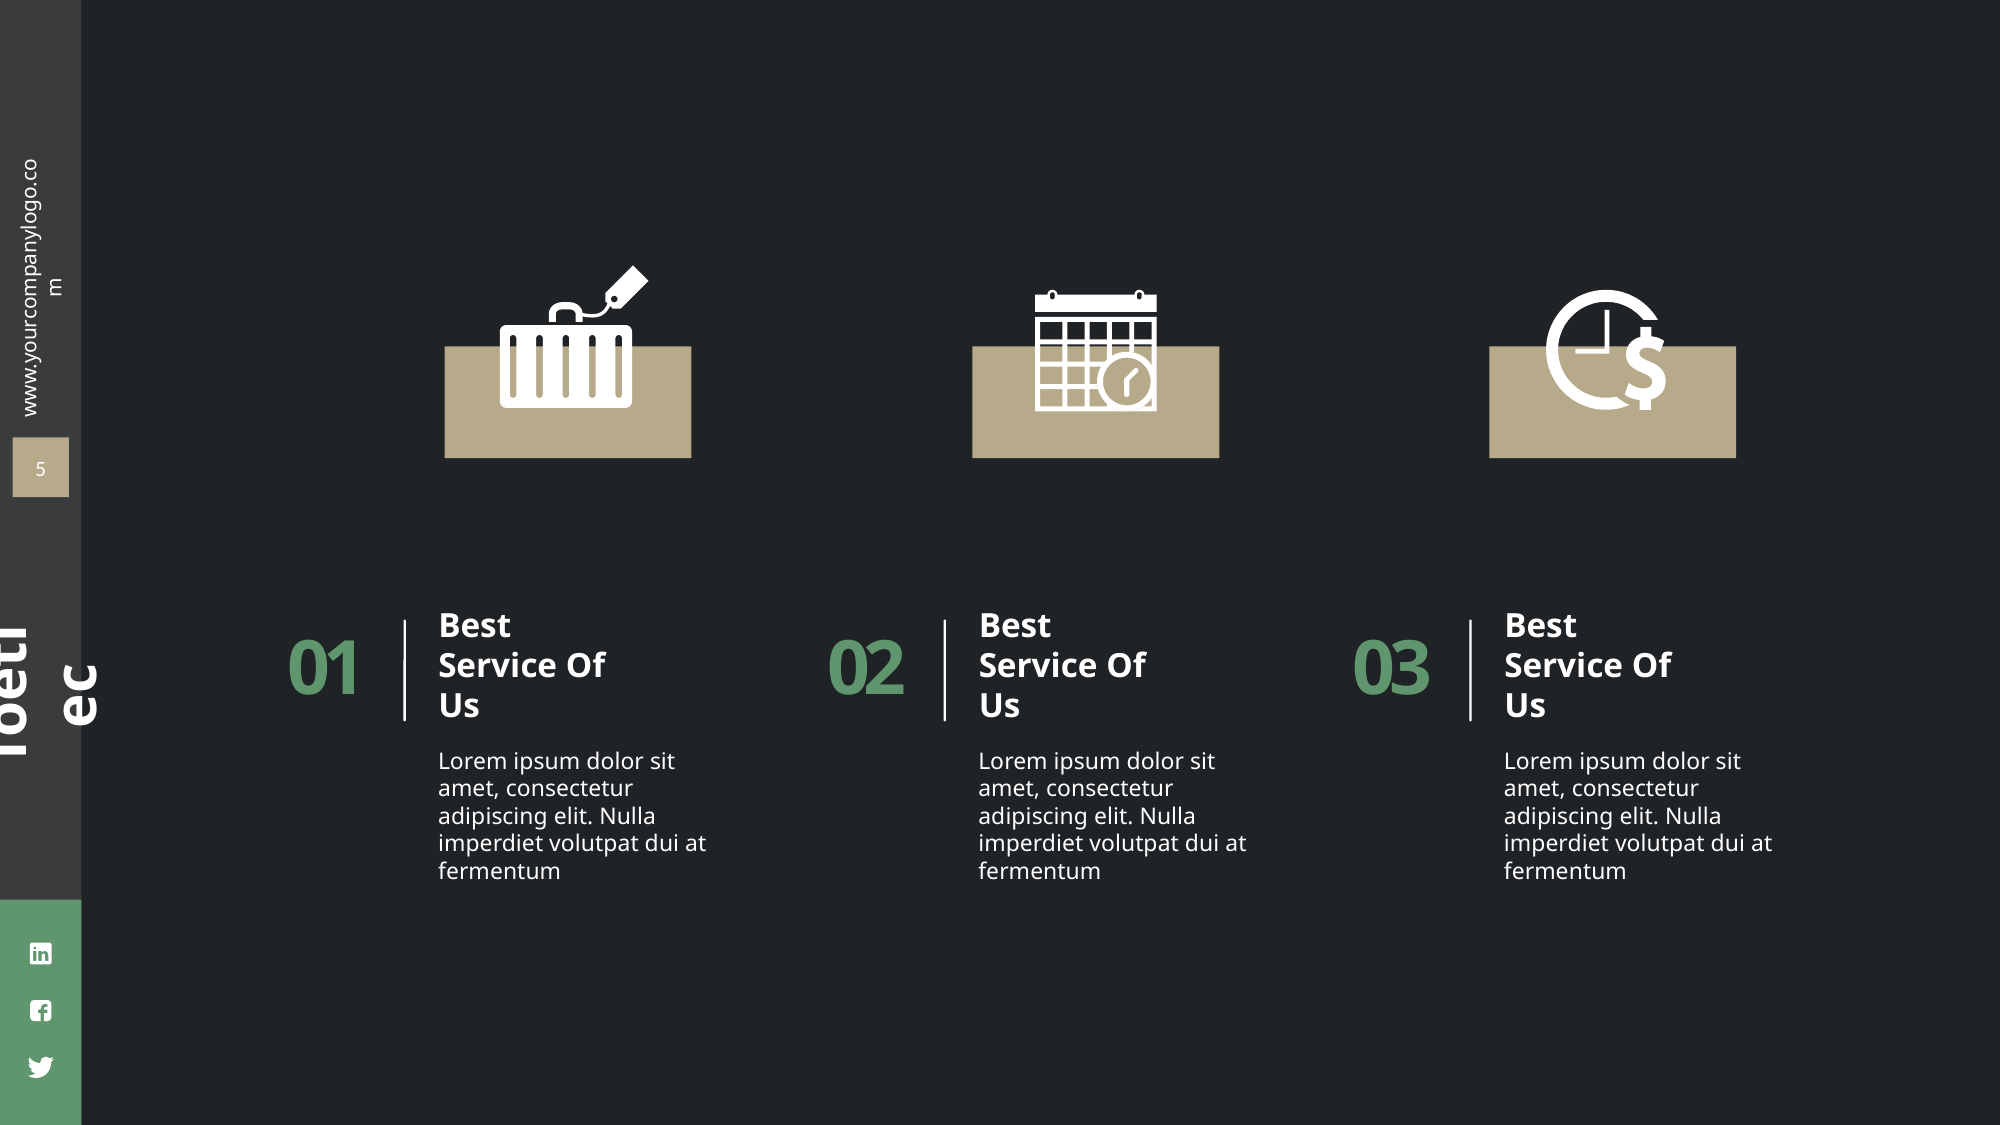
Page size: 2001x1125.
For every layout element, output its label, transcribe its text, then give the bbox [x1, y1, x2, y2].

text_box 01 [265, 608, 388, 733]
text_box Best Service Of Us [1489, 602, 1717, 727]
text_box [402, 618, 407, 723]
slide_number 5 [12, 437, 69, 498]
text_box 02 [806, 608, 929, 733]
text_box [1035, 289, 1157, 412]
text_box Best Service Of Us [963, 602, 1191, 727]
text_box [1468, 618, 1473, 723]
text_box [942, 618, 947, 723]
text_box [971, 345, 1220, 459]
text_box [499, 265, 649, 408]
text_box Lorem ipsum dolor sit amet, consectetur adipiscing elit. Nulla imperdiet volutpat dui at fermentum [423, 739, 738, 892]
text_box Lorem ipsum dolor sit amet, consectetur adipiscing elit. Nulla imperdiet volutpat dui at fermentum [963, 739, 1278, 892]
text_box Lorem ipsum dolor sit amet, consectetur adipiscing elit. Nulla imperdiet volutpat dui at fermentum [1489, 739, 1804, 892]
text_box [444, 345, 692, 459]
text_box [1488, 345, 1737, 459]
text_box 03 [1331, 608, 1454, 733]
text_box Best Service Of Us [423, 602, 651, 727]
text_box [1546, 289, 1666, 410]
